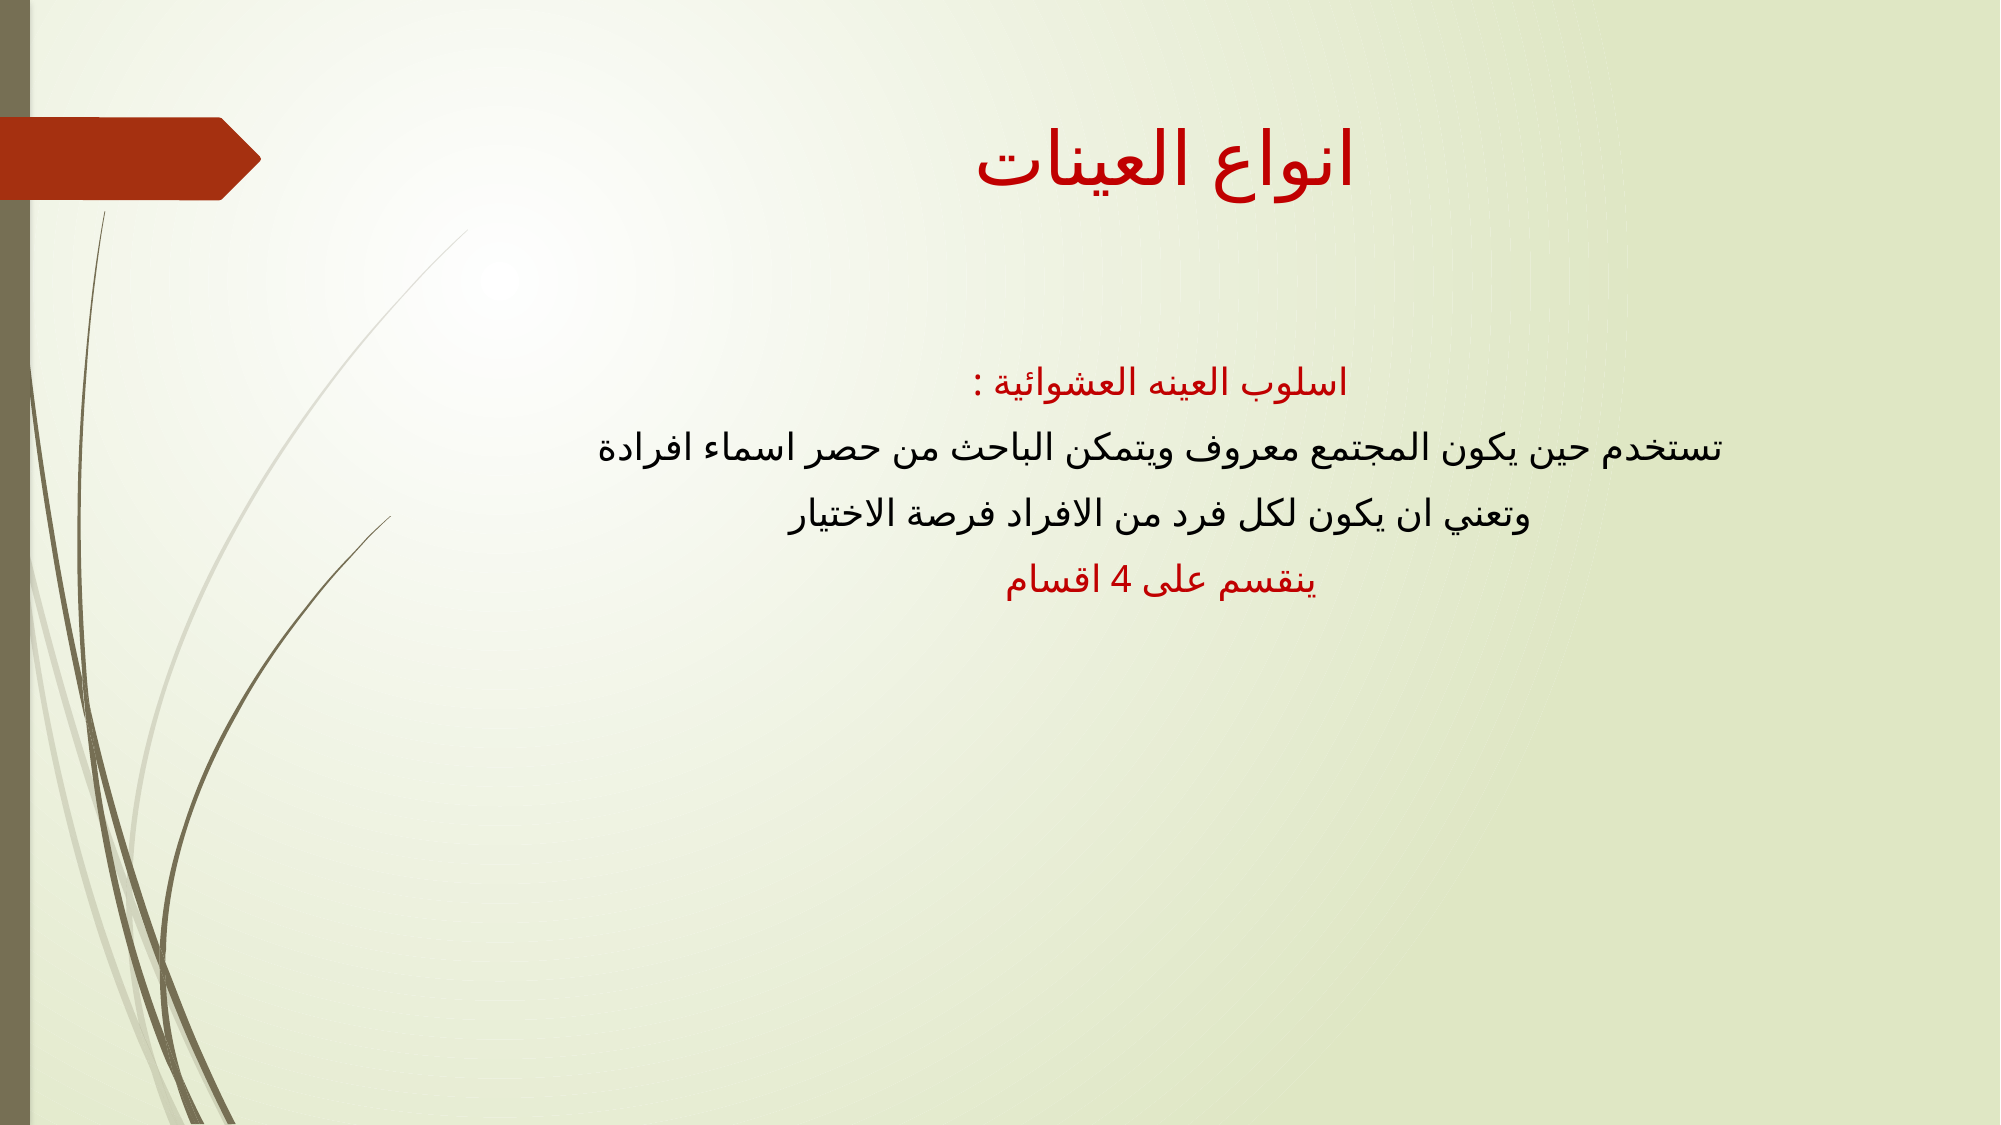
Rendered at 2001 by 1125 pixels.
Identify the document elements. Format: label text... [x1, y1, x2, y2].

list اسلوب العينه العشوائية : تستخدم حين يكون المجتمع معروف ويتمكن الباحث من حصر اسماء افرادة وتعني ان يكون لكل فرد من الافراد فرصة الاختيار ينقسم على 4 اقسام [424, 350, 1888, 970]
title انواع العينات [425, 102, 1888, 313]
